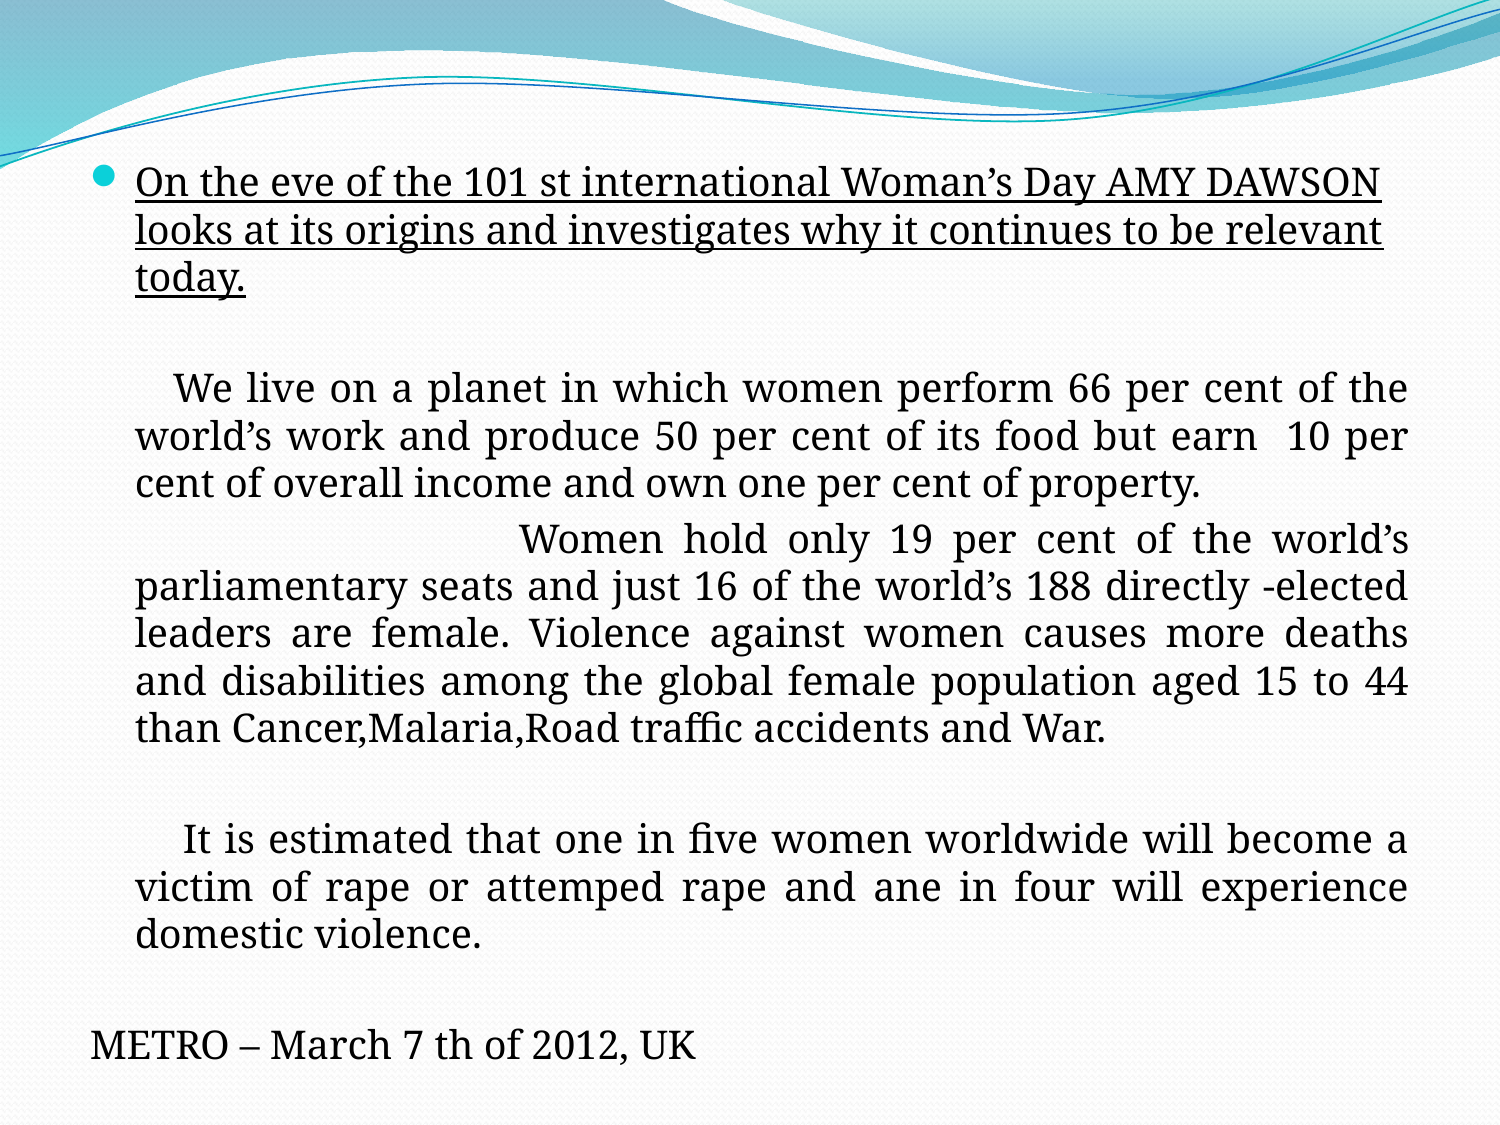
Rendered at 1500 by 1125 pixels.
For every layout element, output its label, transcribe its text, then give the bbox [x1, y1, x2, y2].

list On the eve of the 101 st international Woman’s Day AMY DAWSON looks at its origins and investigates why it continues to be relevant today. We live on a planet in which women perform 66 per cent of the world’s work and produce 50 per cent of its food but earn 10 per cent of overall income and own one per cent of property. Women hold only 19 per cent of the world’s parliamentary seats and just 16 of the world’s 188 directly -elected leaders are female. Violence against women causes more deaths and disabilities among the global female population aged 15 to 44 than Cancer,Malaria,Road traffic accidents and War. It is estimated that one in five women worldwide will become a victim of rape or attemped rape and ane in four will experience domestic violence. METRO – March 7 th of 2012, UK [75, 149, 1425, 1025]
